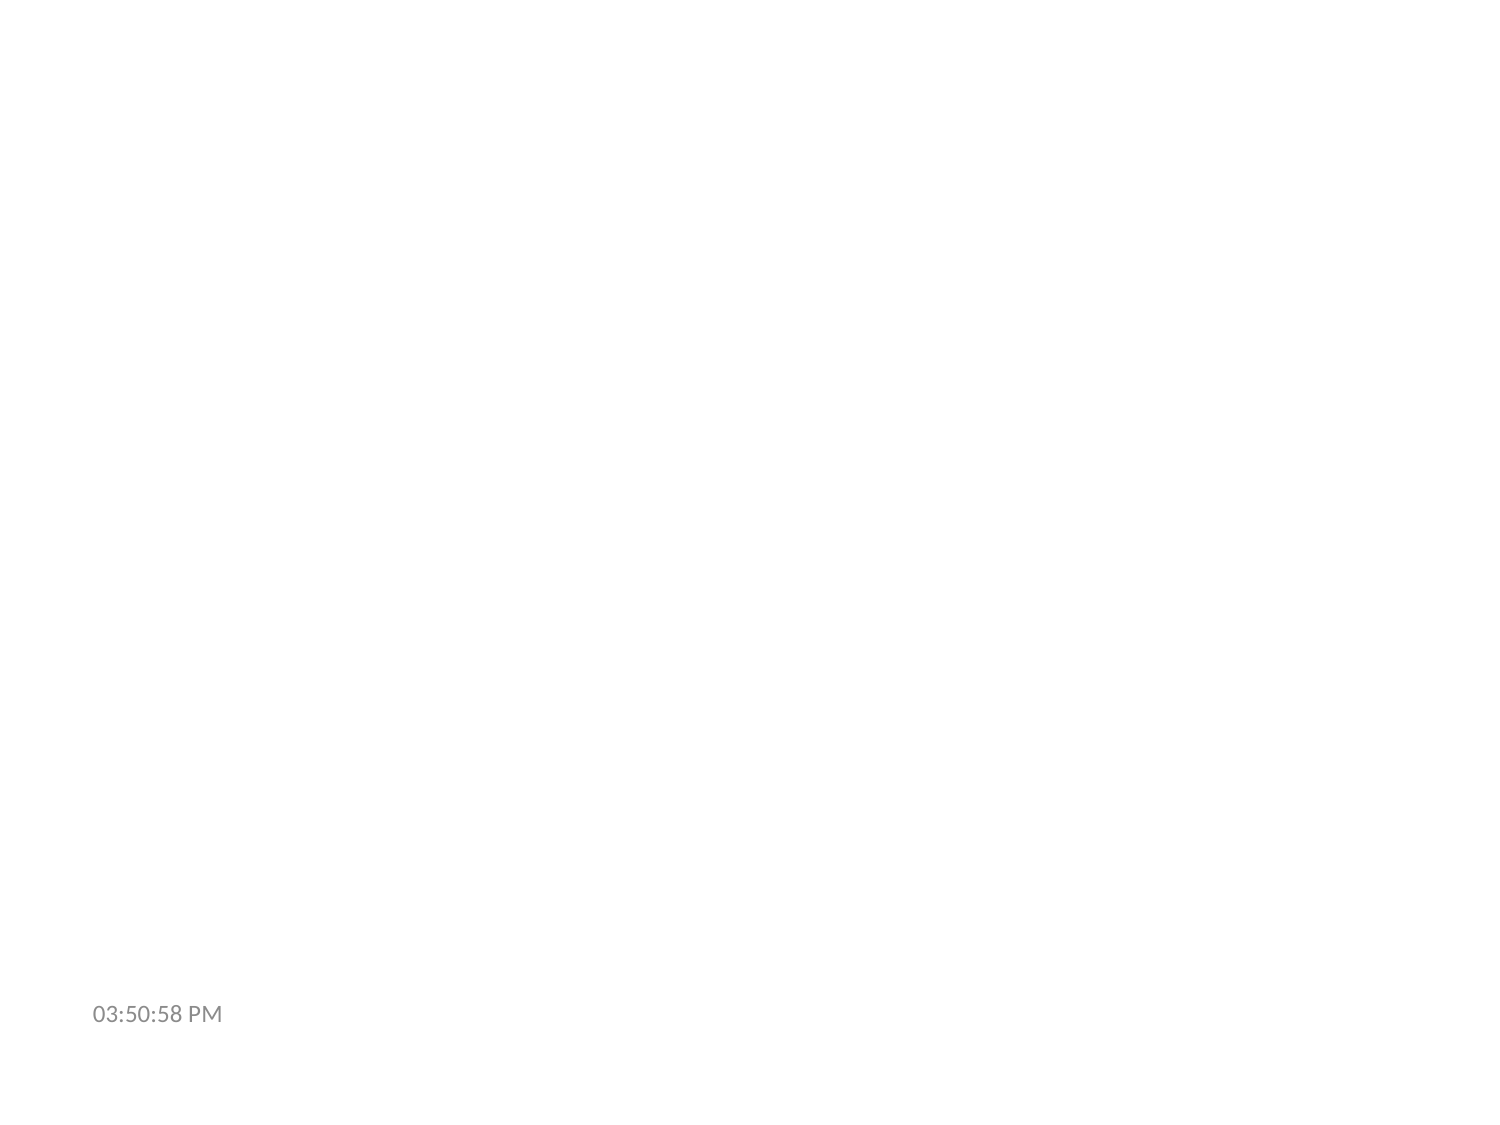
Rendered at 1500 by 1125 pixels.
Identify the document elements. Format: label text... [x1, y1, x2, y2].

text_box 3:35:09 PM [77, 982, 428, 1043]
